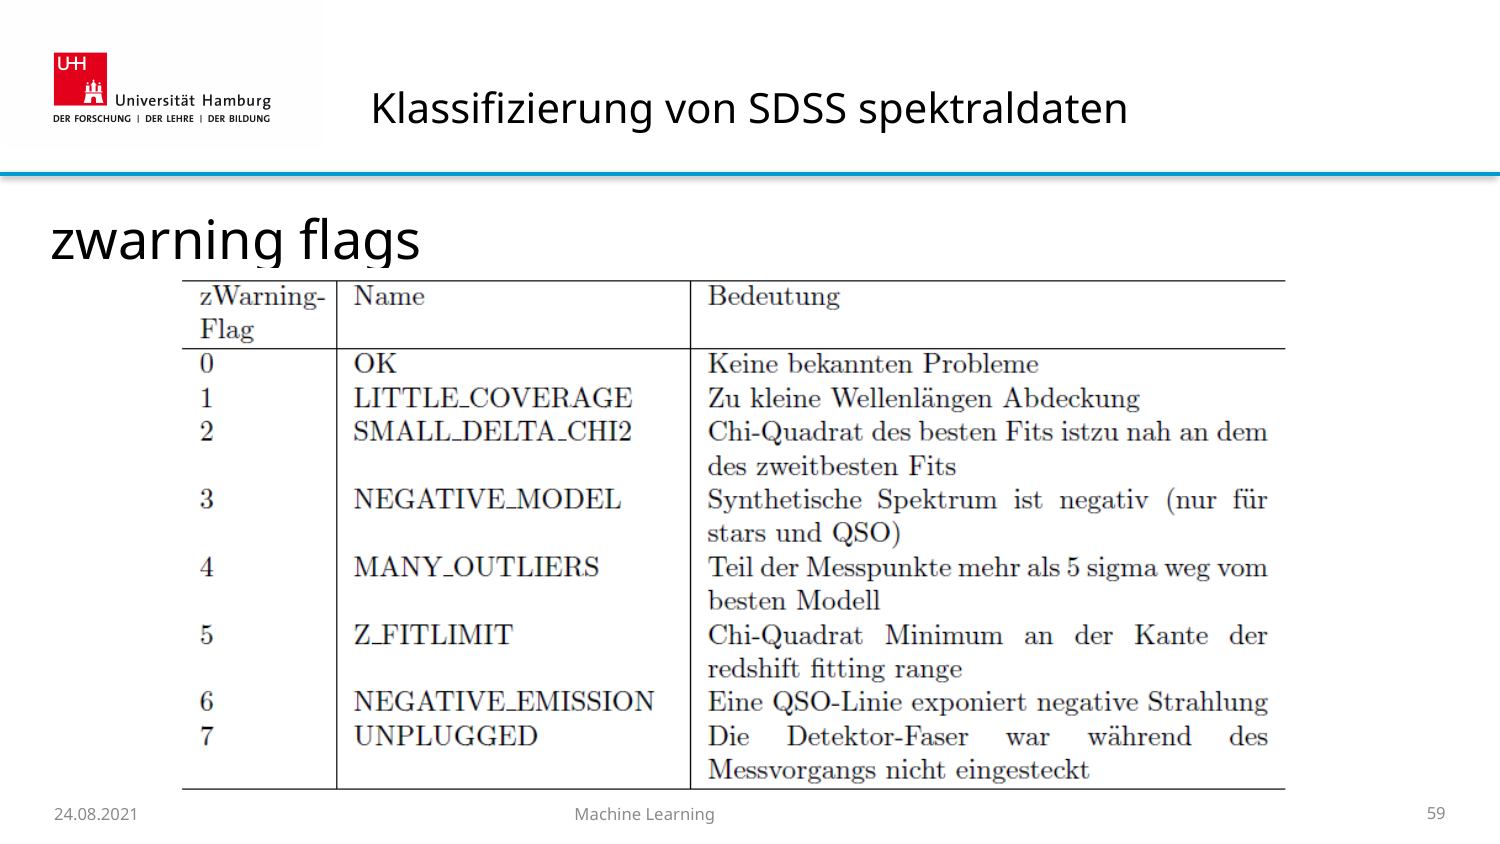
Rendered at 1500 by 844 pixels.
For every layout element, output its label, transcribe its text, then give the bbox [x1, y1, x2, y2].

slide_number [54, 788, 210, 833]
picture [1, 0, 323, 149]
picture [176, 268, 1300, 796]
title Klassifizierung von SDSS spektraldaten [275, 91, 1225, 122]
footer Machine Learning [273, 804, 1016, 833]
slide_number 59 [1361, 788, 1446, 833]
list zwarning flags [35, 197, 1406, 281]
